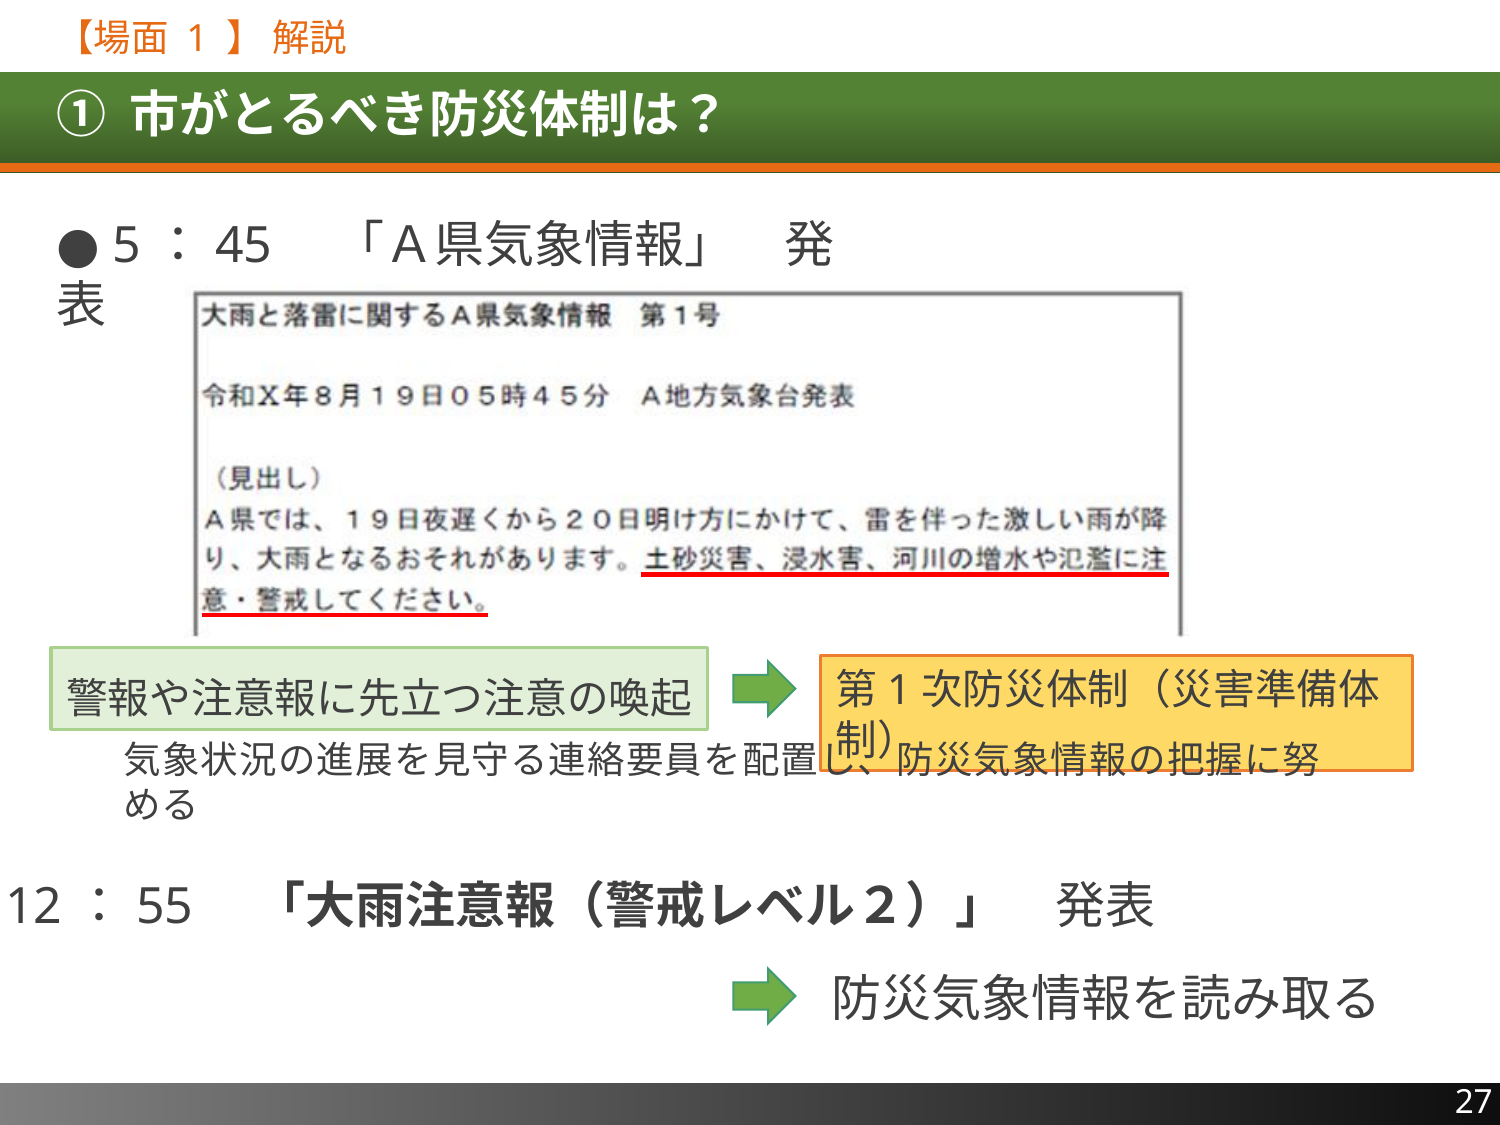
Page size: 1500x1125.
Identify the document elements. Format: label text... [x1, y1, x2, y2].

text_box 防災気象情報を読み取る [816, 958, 1397, 1034]
text_box ● 12：55 「大雨注意報（警戒レベル２）」 発表 [0, 865, 1170, 941]
slide_number 27 [1170, 1072, 1500, 1125]
text_box 気象状況の進展を見守る連絡要員を配置し、防災気象情報の把握に努める [108, 728, 1335, 834]
text_box 第1次防災体制（災害準備体制） [820, 655, 1413, 771]
text_box 警報や注意報に先立つ注意の喚起 [50, 647, 708, 730]
text_box ① 市がとるべき防災体制は？ [41, 59, 1500, 173]
text_box [732, 658, 797, 719]
text_box ● 5：45 「Ａ県気象情報」 発表 [41, 205, 878, 341]
text_box 【場面 1 】 解説 [41, 11, 1336, 57]
picture [183, 284, 1193, 638]
text_box [732, 966, 797, 1026]
